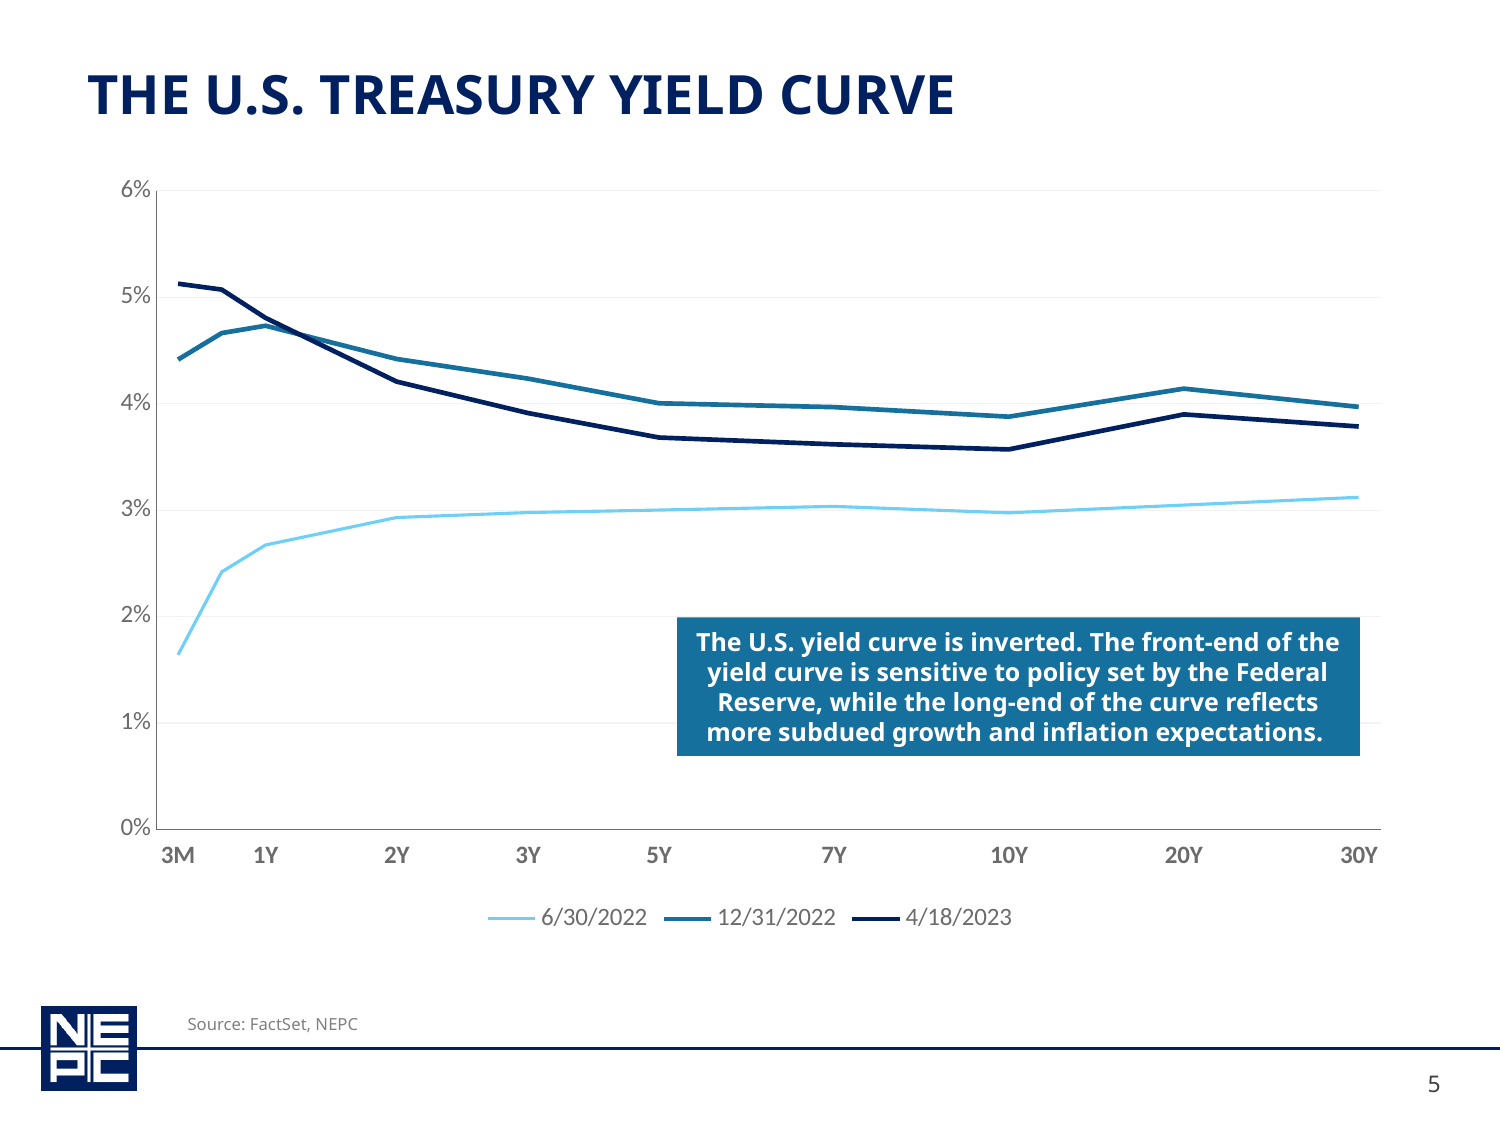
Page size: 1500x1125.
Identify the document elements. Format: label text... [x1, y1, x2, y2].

chart [87, 156, 1413, 938]
title The U.S. Treasury Yield Curve [87, 2, 1413, 126]
slide_number 5 [1321, 1073, 1456, 1109]
picture [41, 1006, 137, 1091]
list Source: FactSet, NEPC [187, 963, 1413, 1034]
